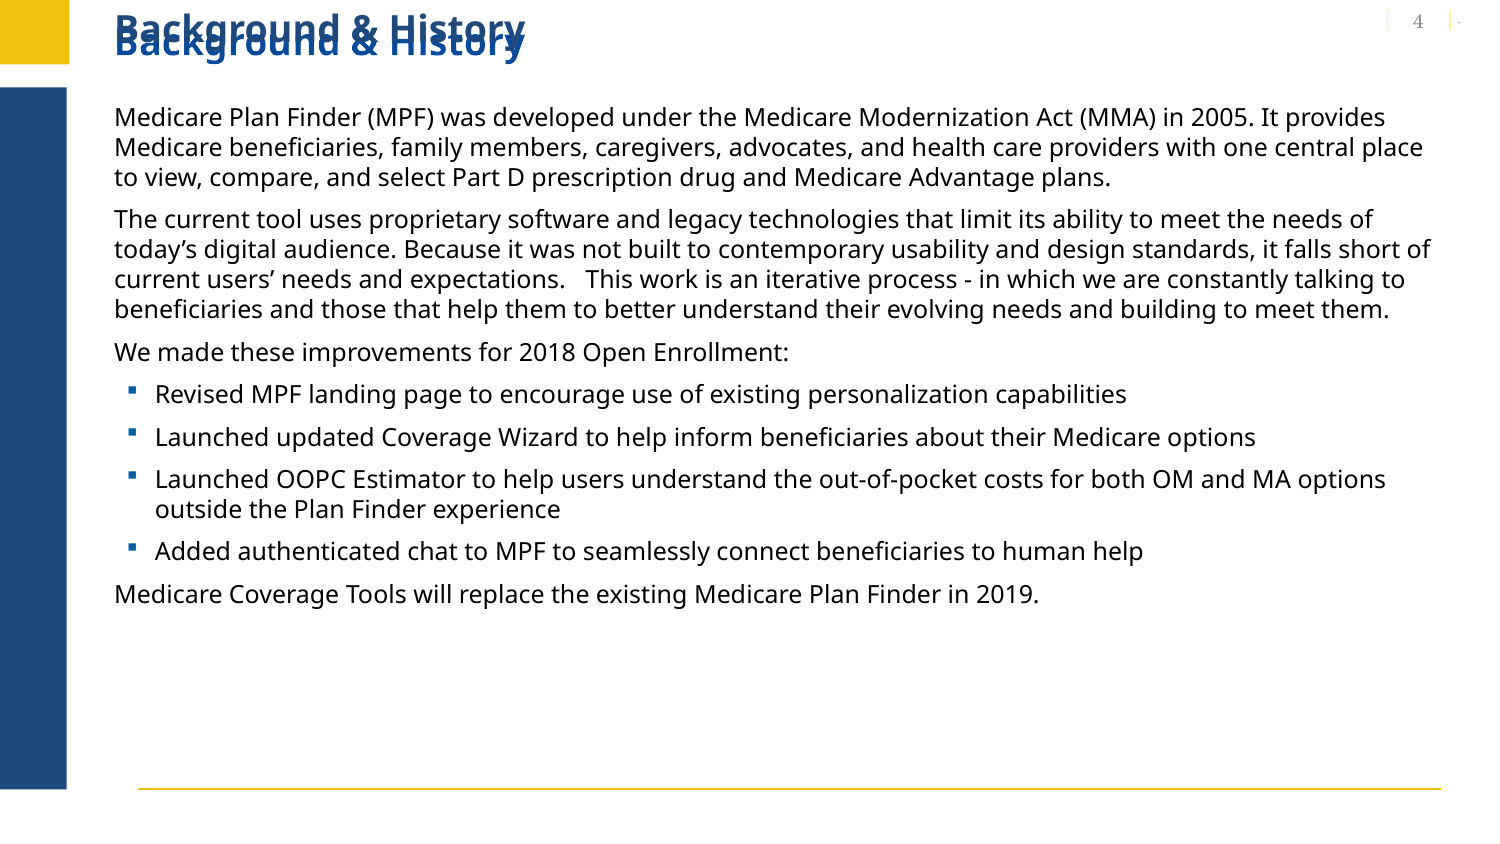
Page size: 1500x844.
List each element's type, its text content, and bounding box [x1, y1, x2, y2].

list Medicare Plan Finder (MPF) was developed under the Medicare Modernization Act (MMA) in 2005. It provides Medicare beneficiaries, family members, caregivers, advocates, and health care providers with one central place to view, compare, and select Part D prescription drug and Medicare Advantage plans. The current tool uses proprietary software and legacy technologies that limit its ability to meet the needs of today’s digital audience. Because it was not built to contemporary usability and design standards, it falls short of current users’ needs and expectations. This work is an iterative process - in which we are constantly talking to beneficiaries and those that help them to better understand their evolving needs and building to meet them. We made these improvements for 2018 Open Enrollment: Revised MPF landing page to encourage use of existing personalization capabilities Launched updated Coverage Wizard to help inform beneficiaries about their Medicare options Launched OOPC Estimator to help users understand the out-of-pocket costs for both OM and MA options outside the Plan Finder experience Added authenticated chat to MPF to seamlessly connect beneficiaries to human help Medicare Coverage Tools will replace the existing Medicare Plan Finder in 2019. [99, 87, 1450, 798]
title Background & History [99, 1, 1450, 65]
slide_number 4 [1377, 11, 1460, 34]
